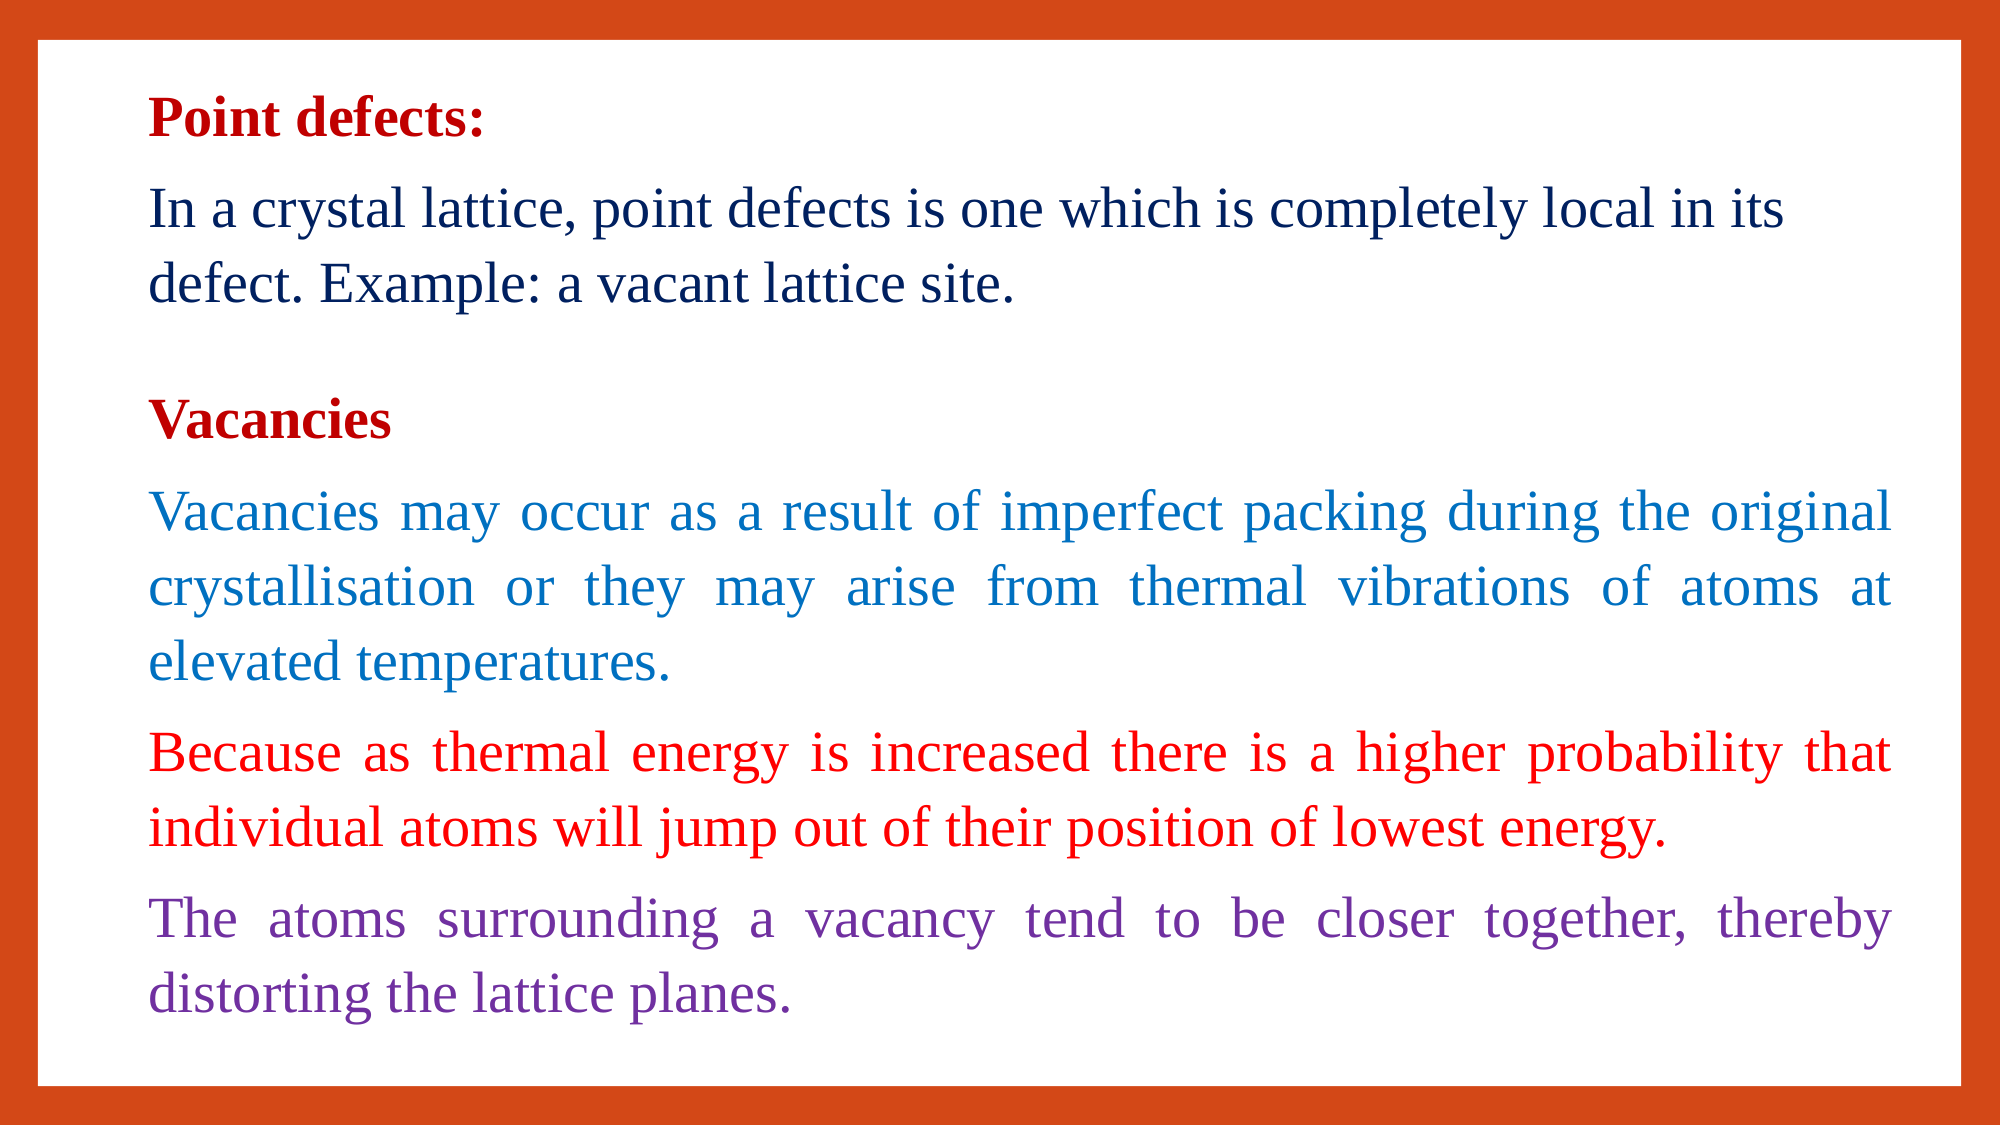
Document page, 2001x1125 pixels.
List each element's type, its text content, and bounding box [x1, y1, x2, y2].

text_box Point defects: In a crystal lattice, point defects is one which is completely local in its defect. Example: a vacant lattice site. [133, 65, 1826, 322]
text_box Vacancies Vacancies may occur as a result of imperfect packing during the original crystallisation or they may arise from thermal vibrations of atoms at elevated temperatures. Because as thermal energy is increased there is a higher probability that individual atoms will jump out of their position of lowest energy. The atoms surrounding a vacancy tend to be closer together, thereby distorting the lattice planes. [133, 368, 1909, 1032]
